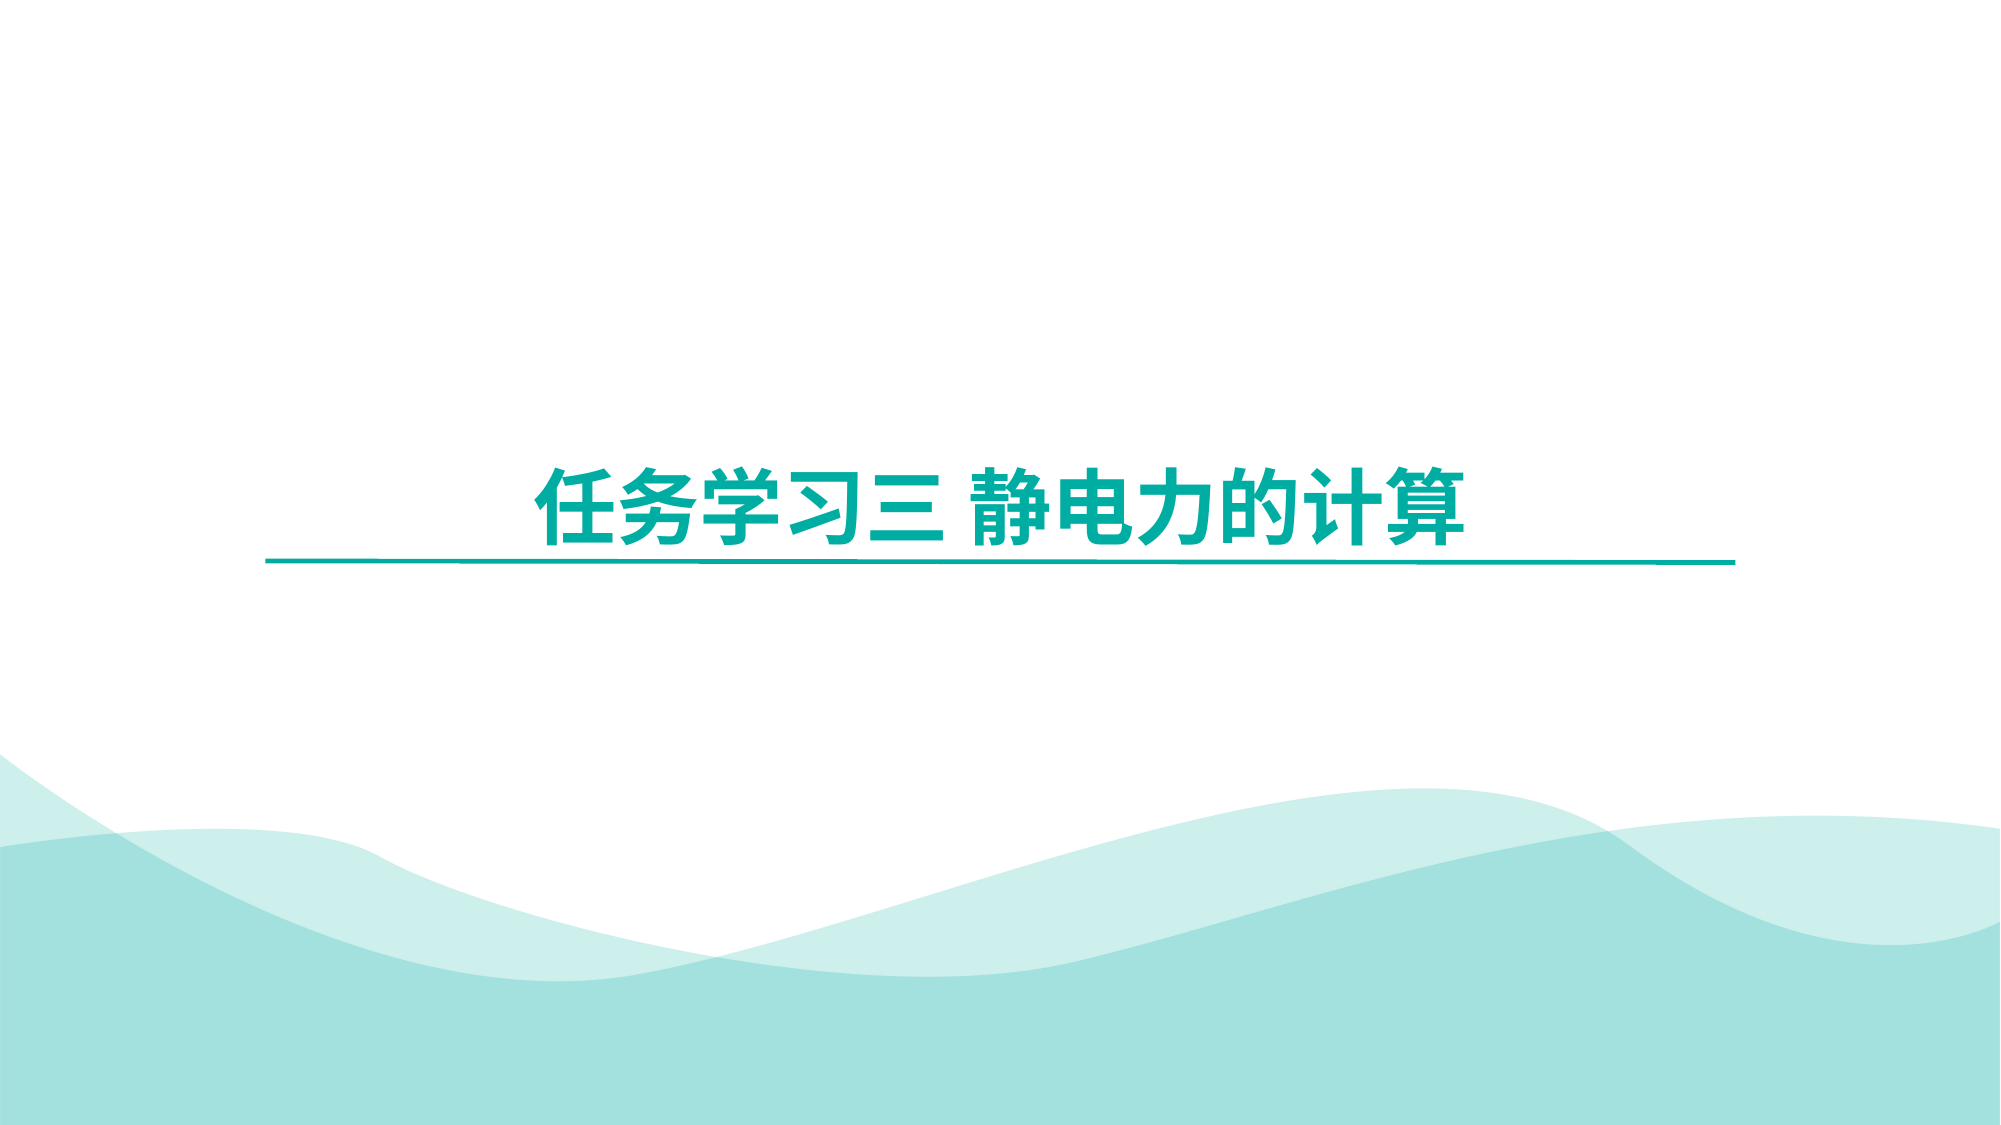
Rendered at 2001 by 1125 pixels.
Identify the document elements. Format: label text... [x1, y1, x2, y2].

picture [0, 0, 2000, 1125]
text_box 任务学习三 静电力的计算 [232, 371, 1769, 555]
